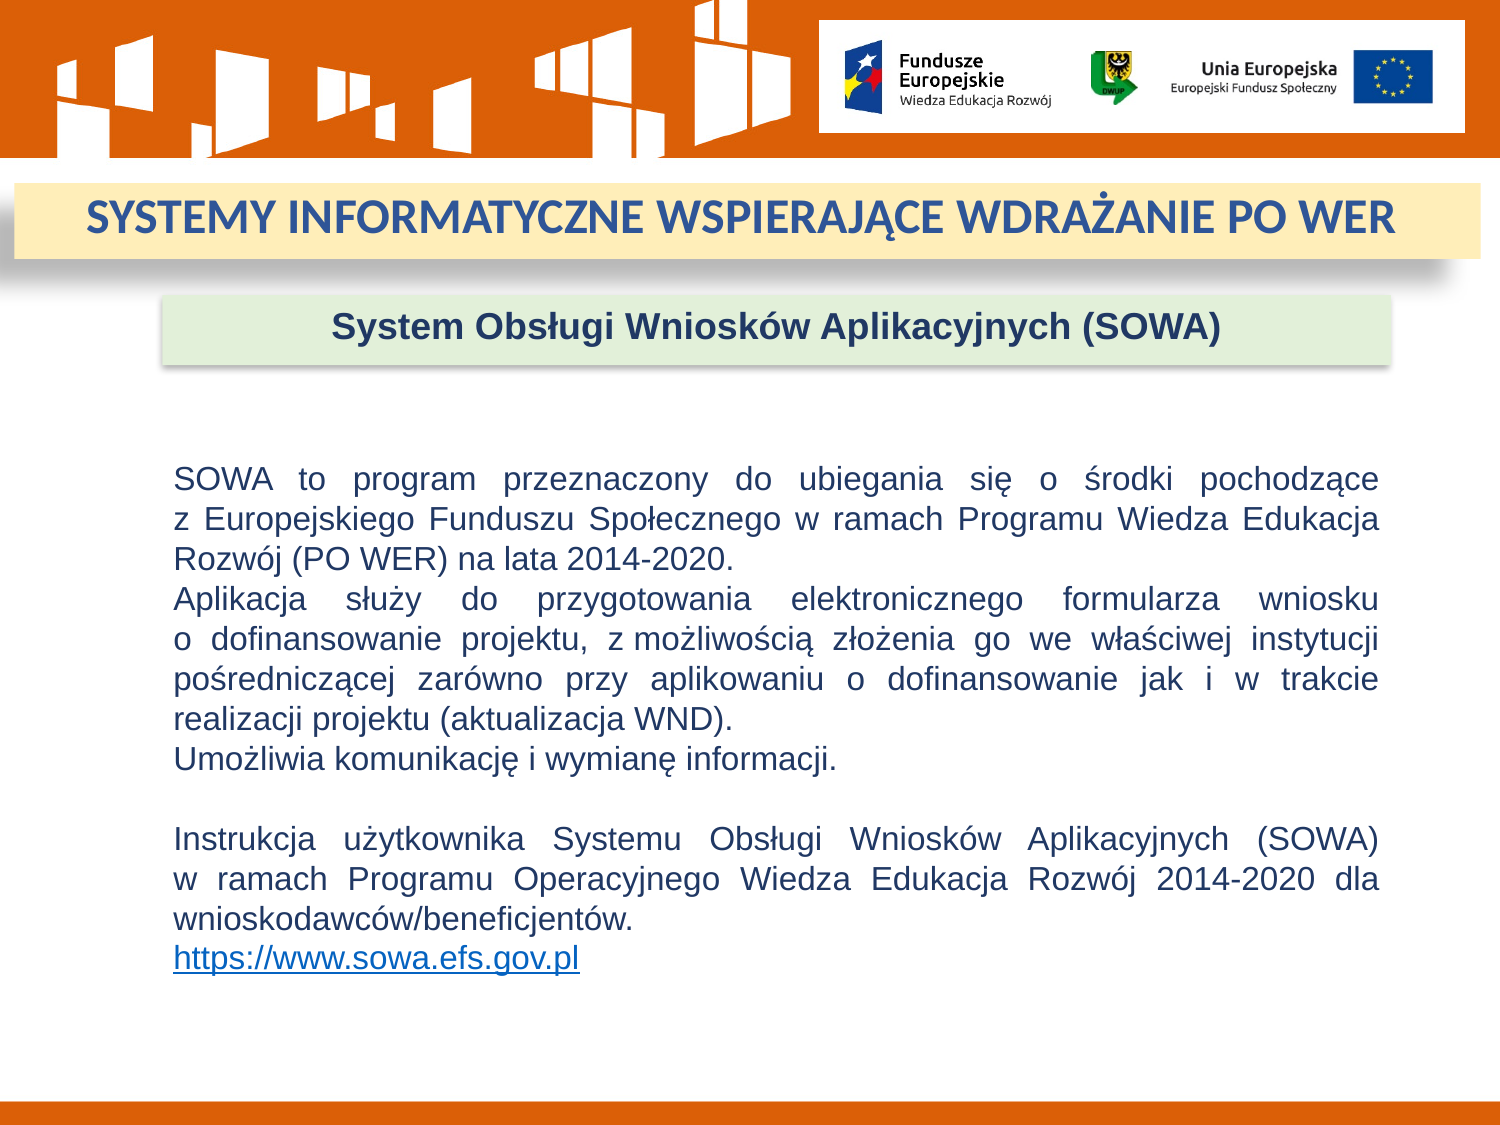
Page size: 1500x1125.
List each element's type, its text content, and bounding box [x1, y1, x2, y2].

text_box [826, 21, 1450, 133]
text_box SYSTEMY INFORMATYCZNE WSPIERAJĄCE WDRAŻANIE PO WER [14, 183, 1481, 259]
text_box System Obsługi Wniosków Aplikacyjnych (SOWA) [162, 295, 1391, 366]
picture [0, 0, 1500, 1125]
text_box SOWA to program przeznaczony do ubiegania się o środki pochodzące z Europejskiego Funduszu Społecznego w ramach Programu Wiedza Edukacja Rozwój (PO WER) na lata 2014-2020. Aplikacja służy do przygotowania elektronicznego formularza wniosku o dofinansowanie projektu, z możliwością złożenia go we właściwej instytucji pośredniczącej zarówno przy aplikowaniu o dofinansowanie jak i w trakcie realizacji projektu (aktualizacja WND). Umożliwia komunikację i wymianę informacji. Instrukcja użytkownika Systemu Obsługi Wniosków Aplikacyjnych (SOWA) w ramach Programu Operacyjnego Wiedza Edukacja Rozwój 2014-2020 dla wnioskodawców/beneficjentów. https://www.sowa.efs.gov.pl [158, 450, 1397, 1024]
text_box [819, 20, 1465, 133]
